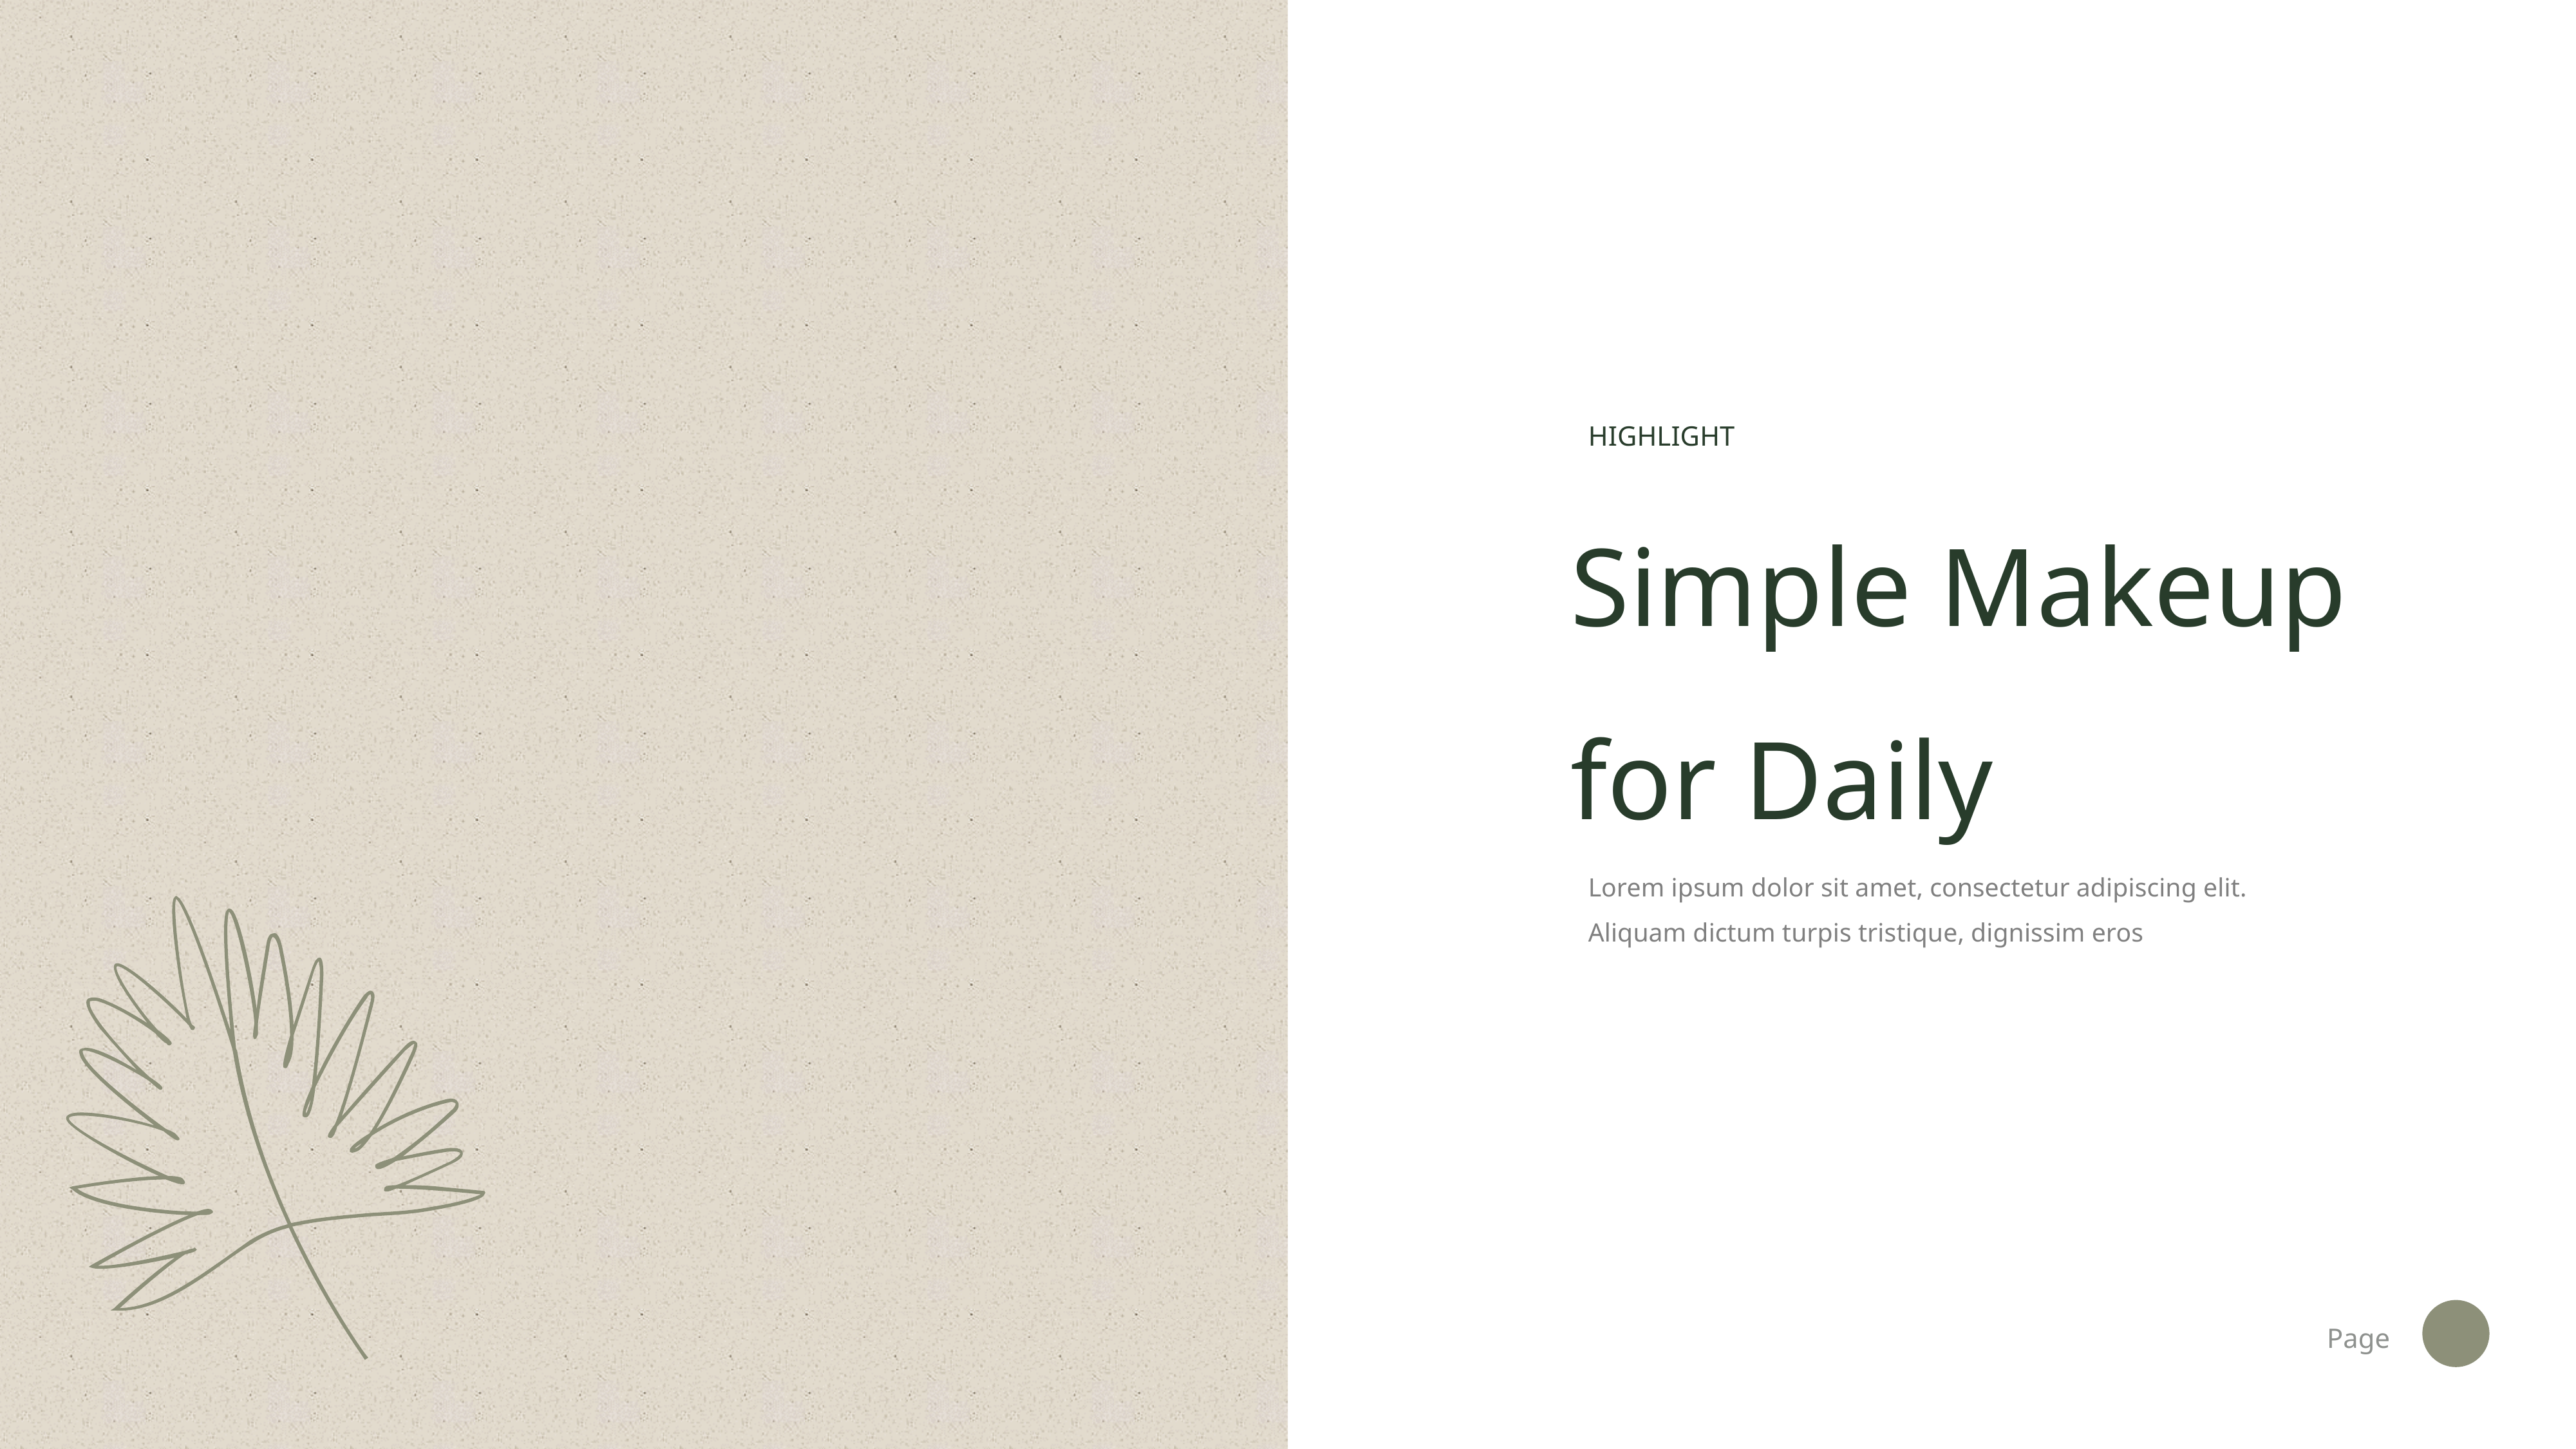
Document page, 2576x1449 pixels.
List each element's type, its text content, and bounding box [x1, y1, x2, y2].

text_box [2441, 1299, 2471, 1303]
list Simple Makeup for Daily [1561, 450, 2394, 831]
slide_number Page [2317, 1303, 2418, 1356]
text_box [66, 896, 276, 1311]
picture [276, 217, 1012, 1232]
list Lorem ipsum dolor sit amet, consectetur adipiscing elit. Aliquam dictum turpis tristique, dignissim eros [1578, 851, 2318, 953]
list HIGHLIGHT [1578, 400, 2190, 454]
slide_number 24 [2418, 1303, 2491, 1356]
text_box [0, 0, 1288, 1449]
text_box [2430, 1356, 2482, 1368]
text_box [290, 1232, 369, 1360]
